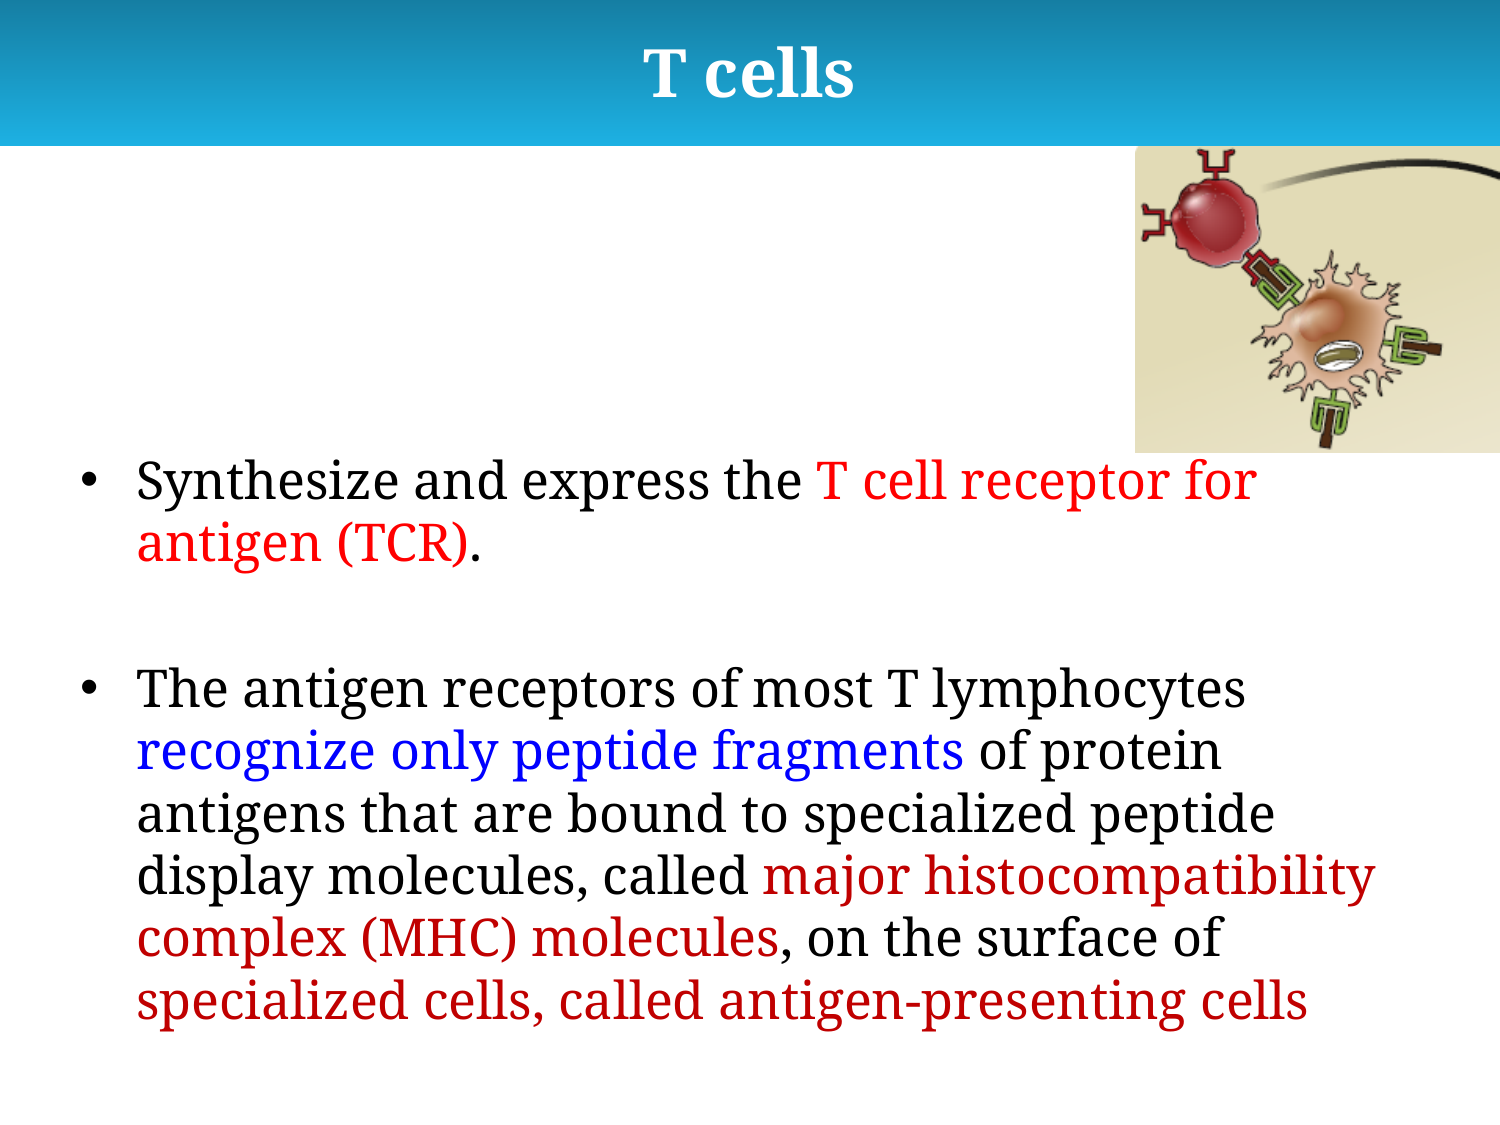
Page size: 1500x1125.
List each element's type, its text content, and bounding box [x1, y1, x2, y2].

list Synthesize and express the T cell receptor for antigen (TCR). The antigen receptors of most T lymphocytes recognize only peptide fragments of protein antigens that are bound to specialized peptide display molecules, called major histocompatibility complex (MHC) molecules, on the surface of specialized cells, called antigen-presenting cells [64, 439, 1415, 1071]
picture [1135, 136, 1500, 454]
text_box T cells [0, 0, 1500, 146]
